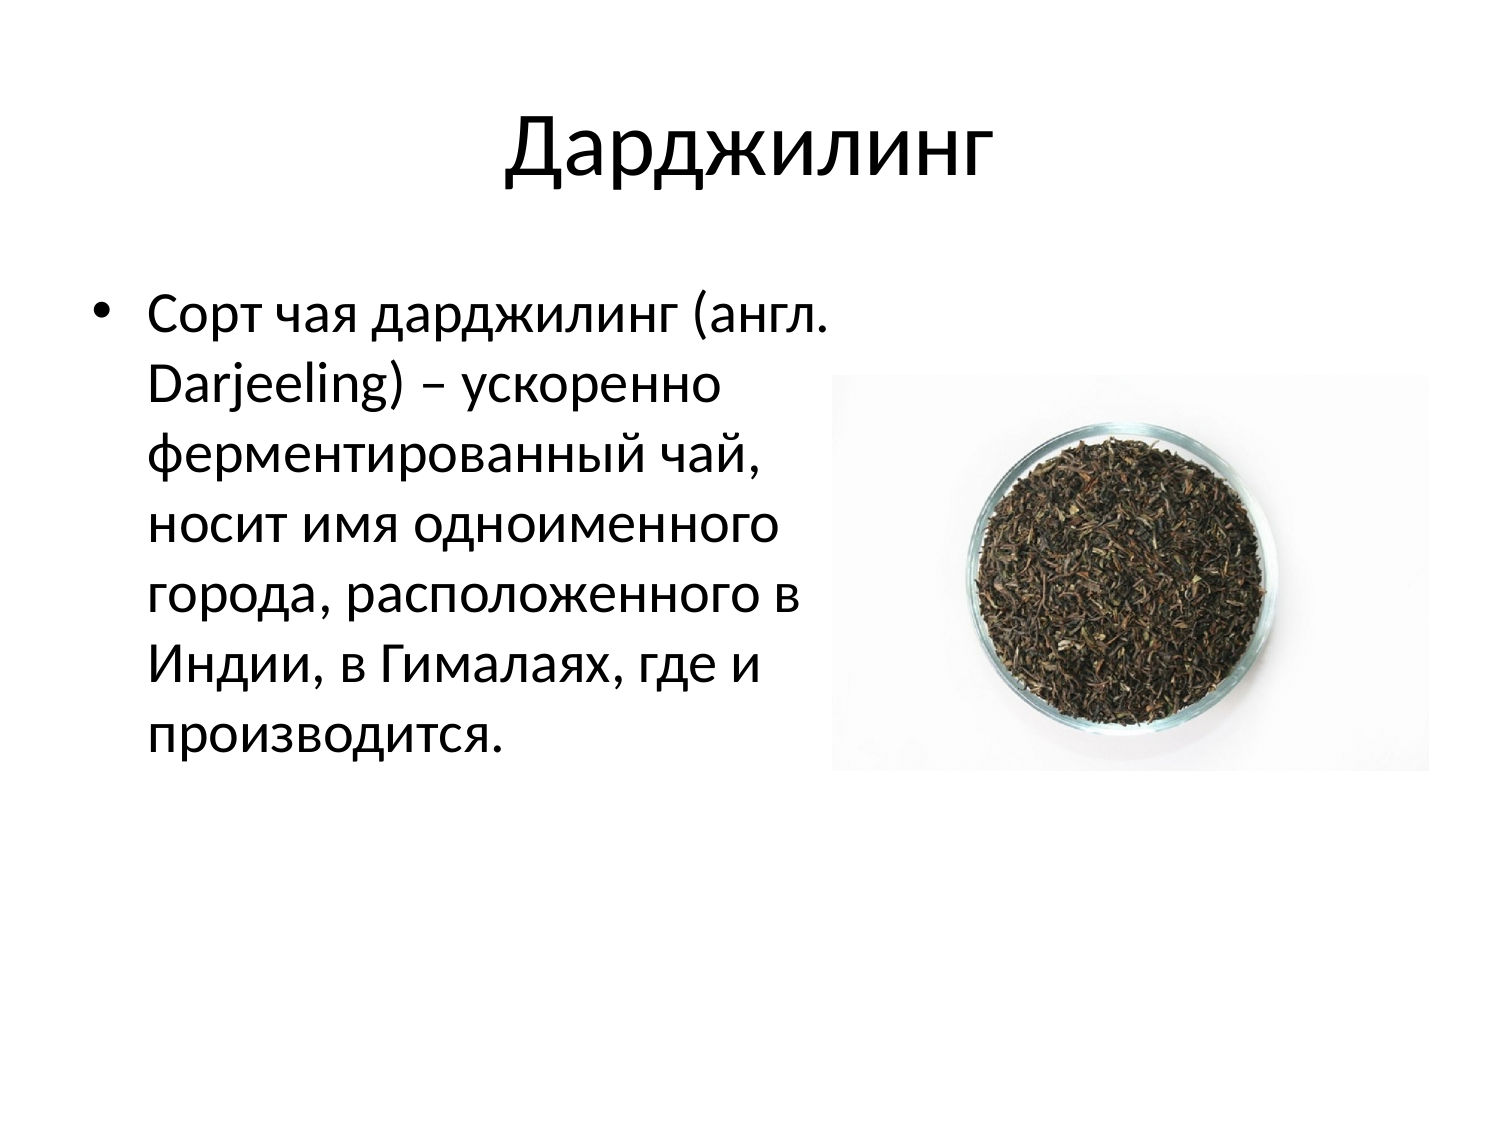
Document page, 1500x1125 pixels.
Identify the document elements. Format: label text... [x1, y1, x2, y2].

list Сорт чая дарджилинг (англ. Darjeeling) – ускоренно ферментированный чай, носит имя одноименного города, расположенного в Индии, в Гималаях, где и производится. [76, 267, 906, 1010]
picture [832, 349, 1430, 798]
title Дарджилинг [75, 45, 1425, 233]
